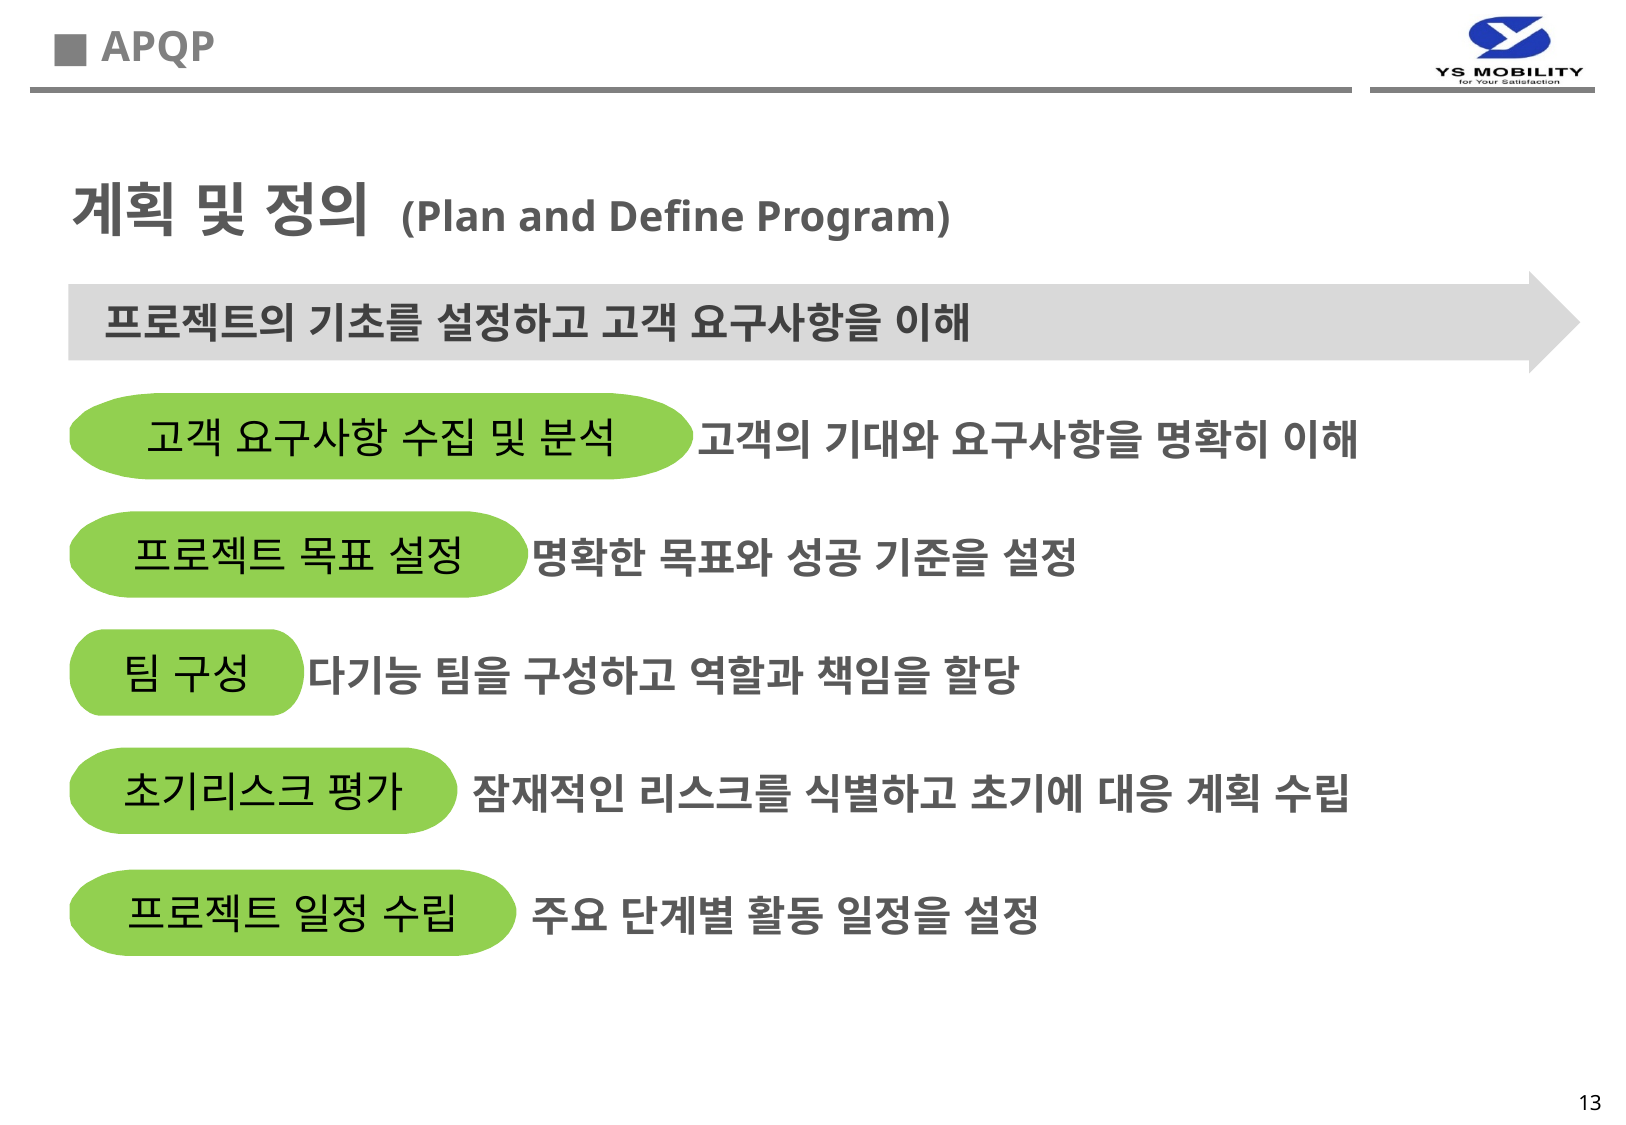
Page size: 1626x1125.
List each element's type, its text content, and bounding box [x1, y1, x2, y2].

text_box 프로젝트 목표 설정 [69, 511, 529, 598]
text_box ■ APQP [36, 12, 1262, 78]
text_box 계획 및 정의 (Plan and Define Program) [56, 165, 1569, 251]
text_box 프로젝트 일정 수립 [69, 869, 517, 956]
text_box 주요 단계별 활동 일정을 설정 [517, 873, 1545, 957]
text_box 다기능 팀을 구성하고 역할과 책임을 할당 [292, 633, 1545, 716]
text_box 고객의 기대와 요구사항을 명확히 이해 [682, 397, 1581, 480]
text_box 고객 요구사항 수집 및 분석 [69, 393, 694, 480]
text_box 팀 구성 [69, 629, 305, 716]
text_box 잠재적인 리스크를 식별하고 초기에 대응 계획 수립 [458, 751, 1545, 835]
text_box 프로젝트의 기초를 설정하고 고객 요구사항을 이해 [66, 269, 1583, 376]
text_box 초기리스크 평가 [69, 747, 458, 834]
picture [1414, 14, 1586, 87]
text_box 명확한 목표와 성공 기준을 설정 [517, 515, 1557, 598]
